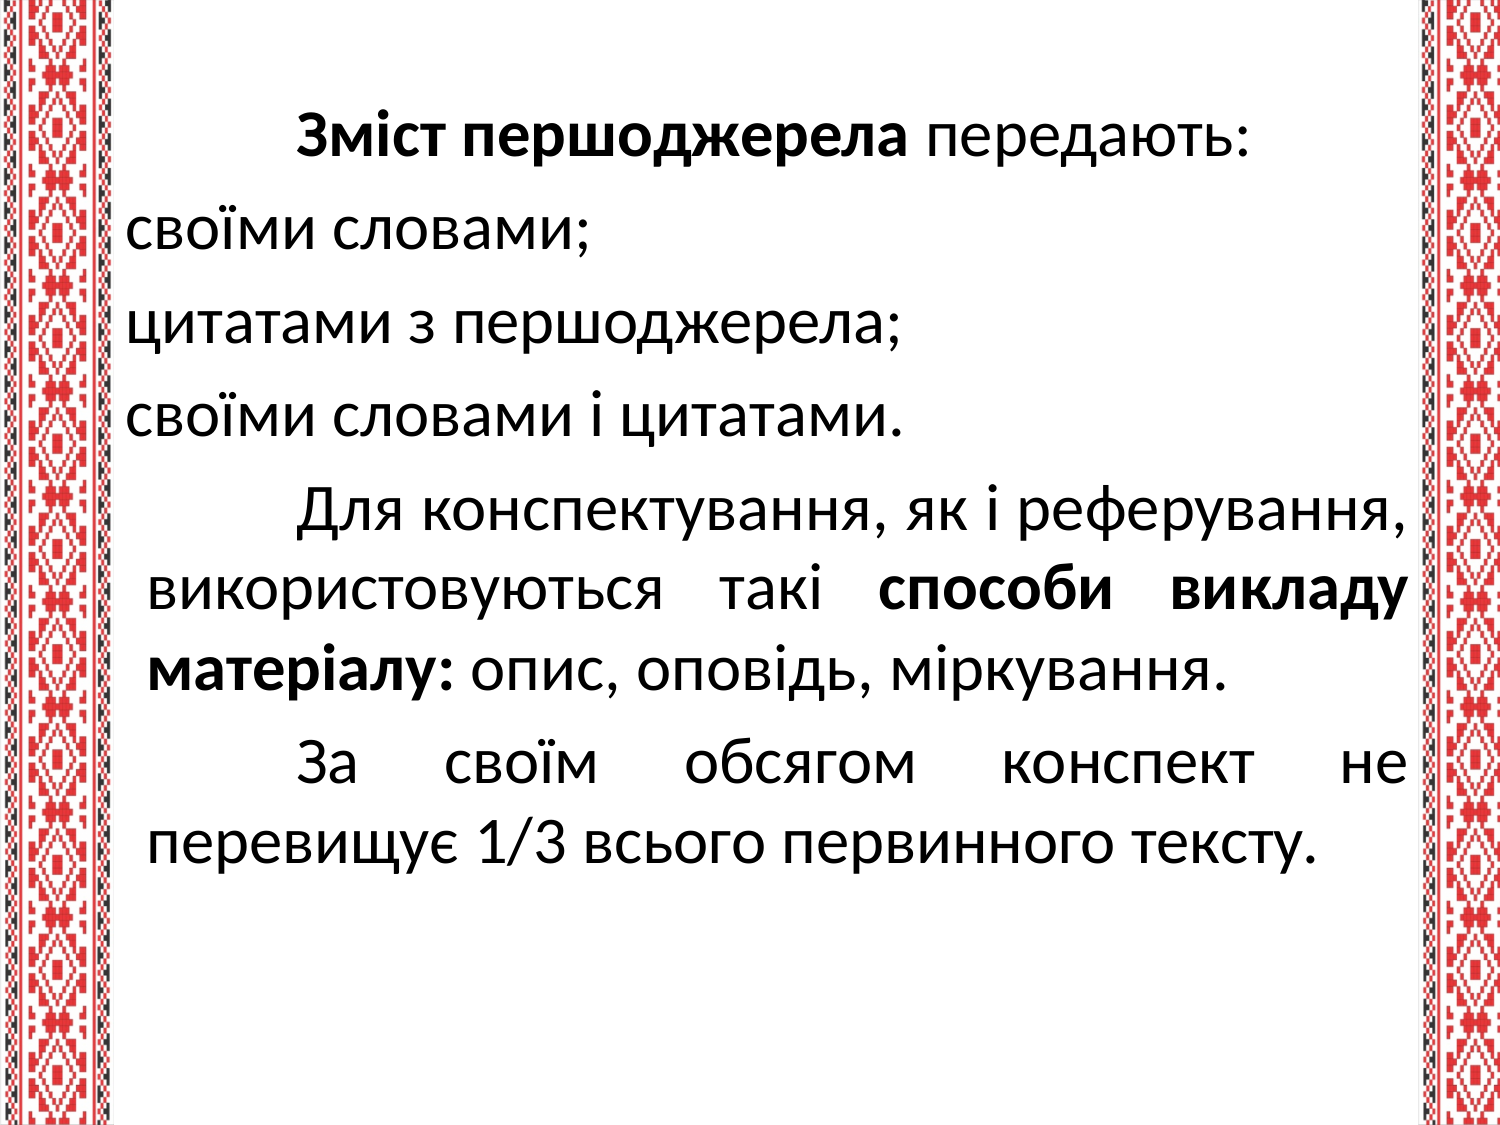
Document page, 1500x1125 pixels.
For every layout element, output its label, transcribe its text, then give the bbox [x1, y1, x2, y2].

picture [0, 1, 620, 1124]
picture [911, 1, 1500, 1124]
list Зміст першоджерела передають: - своїми словами; - цитатами з першоджерела; - своїми словами і цитатами. Для конспектування, як і реферування, використовуються такі способи викладу матеріалу: опис, оповідь, міркування. За своїм обсягом конспект не перевищує 1/3 всього первинного тексту. [114, 82, 1418, 1005]
